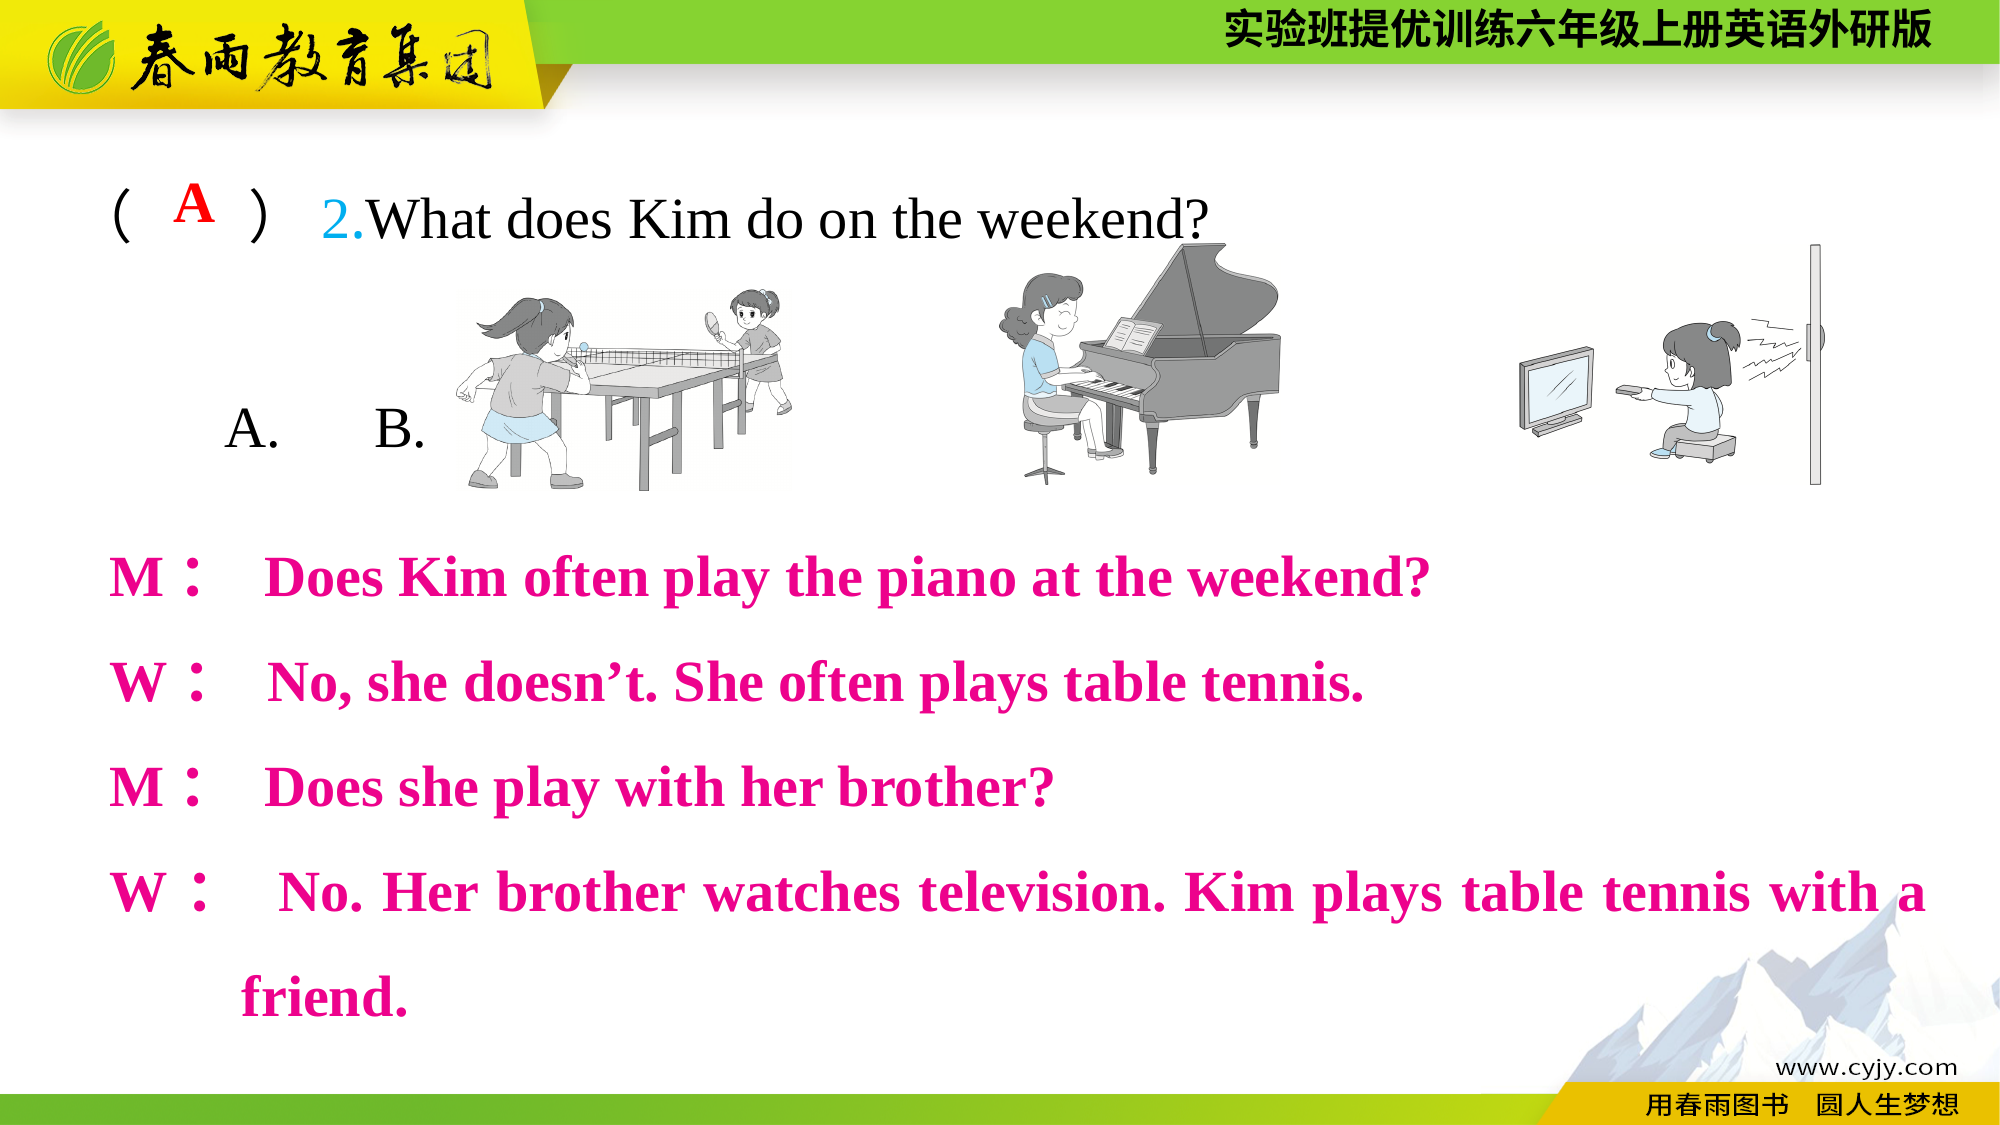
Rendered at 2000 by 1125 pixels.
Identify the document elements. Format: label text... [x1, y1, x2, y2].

text_box A [158, 156, 230, 242]
picture [0, 0, 2000, 1125]
text_box M： Does Kim often play the piano at the weekend? W： No, she doesn’t. She often plays table tennis. M： Does she play with her brother? W： No. Her brother watches television. Kim plays table tennis with a friend. [94, 496, 1944, 1036]
list （ ）2.What does Kim do on the weekend? A. B. C. [59, 137, 1944, 458]
